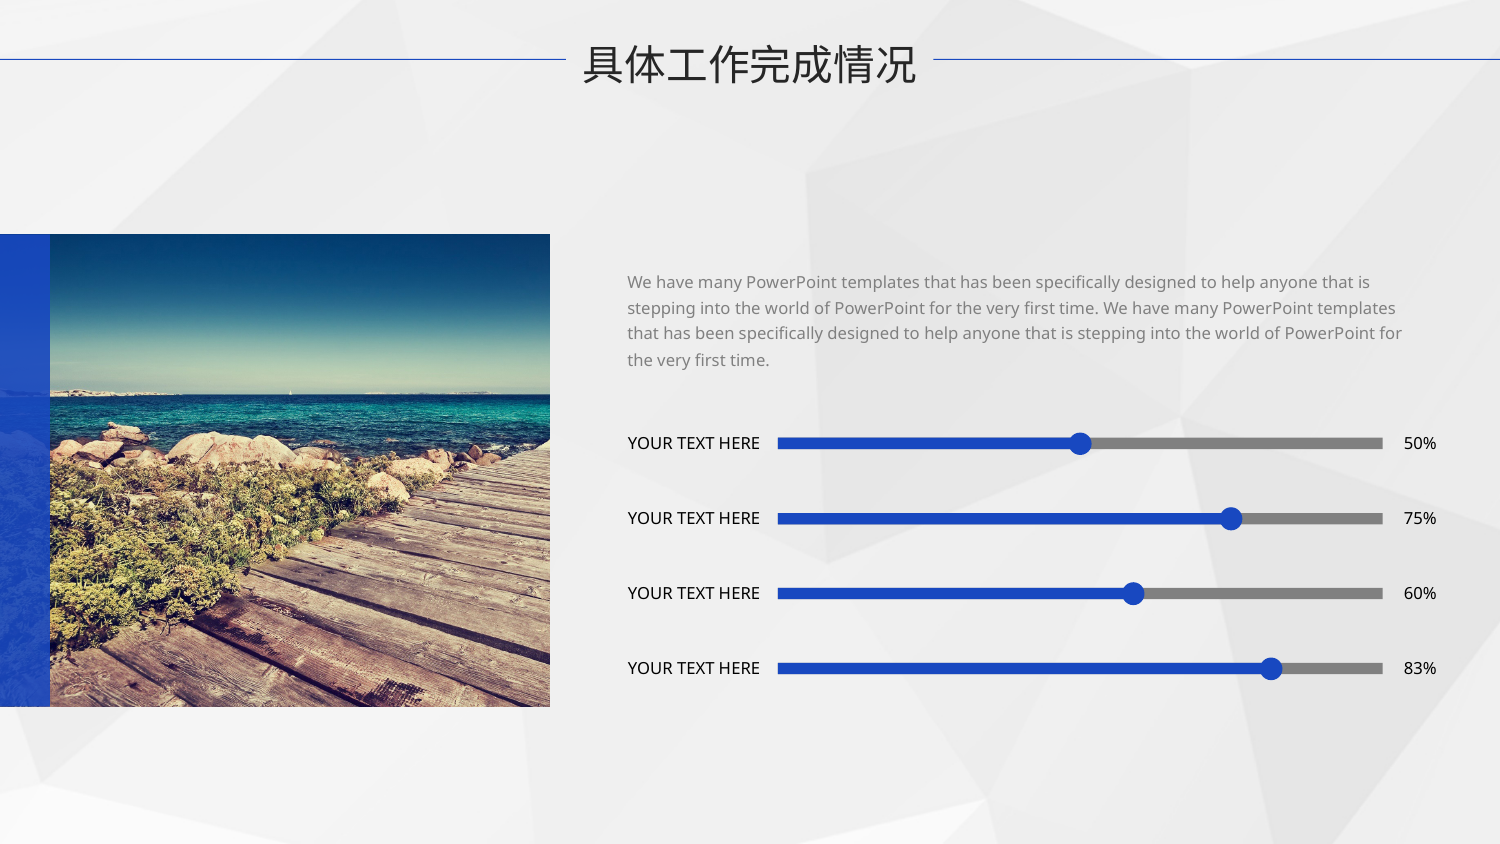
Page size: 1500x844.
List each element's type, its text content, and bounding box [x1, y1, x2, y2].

text_box [1259, 657, 1283, 681]
text_box 60% [1404, 582, 1438, 604]
text_box [1242, 513, 1383, 525]
text_box We have many PowerPoint templates that has been specifically designed to help anyone that is stepping into the world of PowerPoint for the very first time. We have many PowerPoint templates that has been specifically designed to help anyone that is stepping into the world of PowerPoint for the very first time. [612, 258, 1440, 377]
text_box [1219, 507, 1243, 531]
text_box [1068, 432, 1092, 455]
text_box [777, 662, 1261, 675]
text_box [1090, 437, 1383, 450]
text_box [777, 587, 1123, 600]
text_box [777, 437, 1070, 450]
text_box 50% [1404, 432, 1438, 454]
text_box YOUR TEXT HERE [627, 582, 761, 604]
text_box 具体工作完成情况 [568, 31, 932, 97]
text_box 83% [1404, 657, 1438, 679]
text_box 75% [1404, 507, 1438, 529]
text_box YOUR TEXT HERE [627, 432, 761, 454]
text_box [1144, 587, 1383, 600]
text_box [777, 513, 1221, 525]
text_box [1122, 582, 1145, 606]
text_box YOUR TEXT HERE [627, 657, 761, 679]
text_box [1281, 662, 1383, 675]
text_box [50, 234, 550, 707]
text_box [0, 234, 50, 707]
text_box YOUR TEXT HERE [627, 507, 761, 529]
picture [0, 0, 1500, 844]
